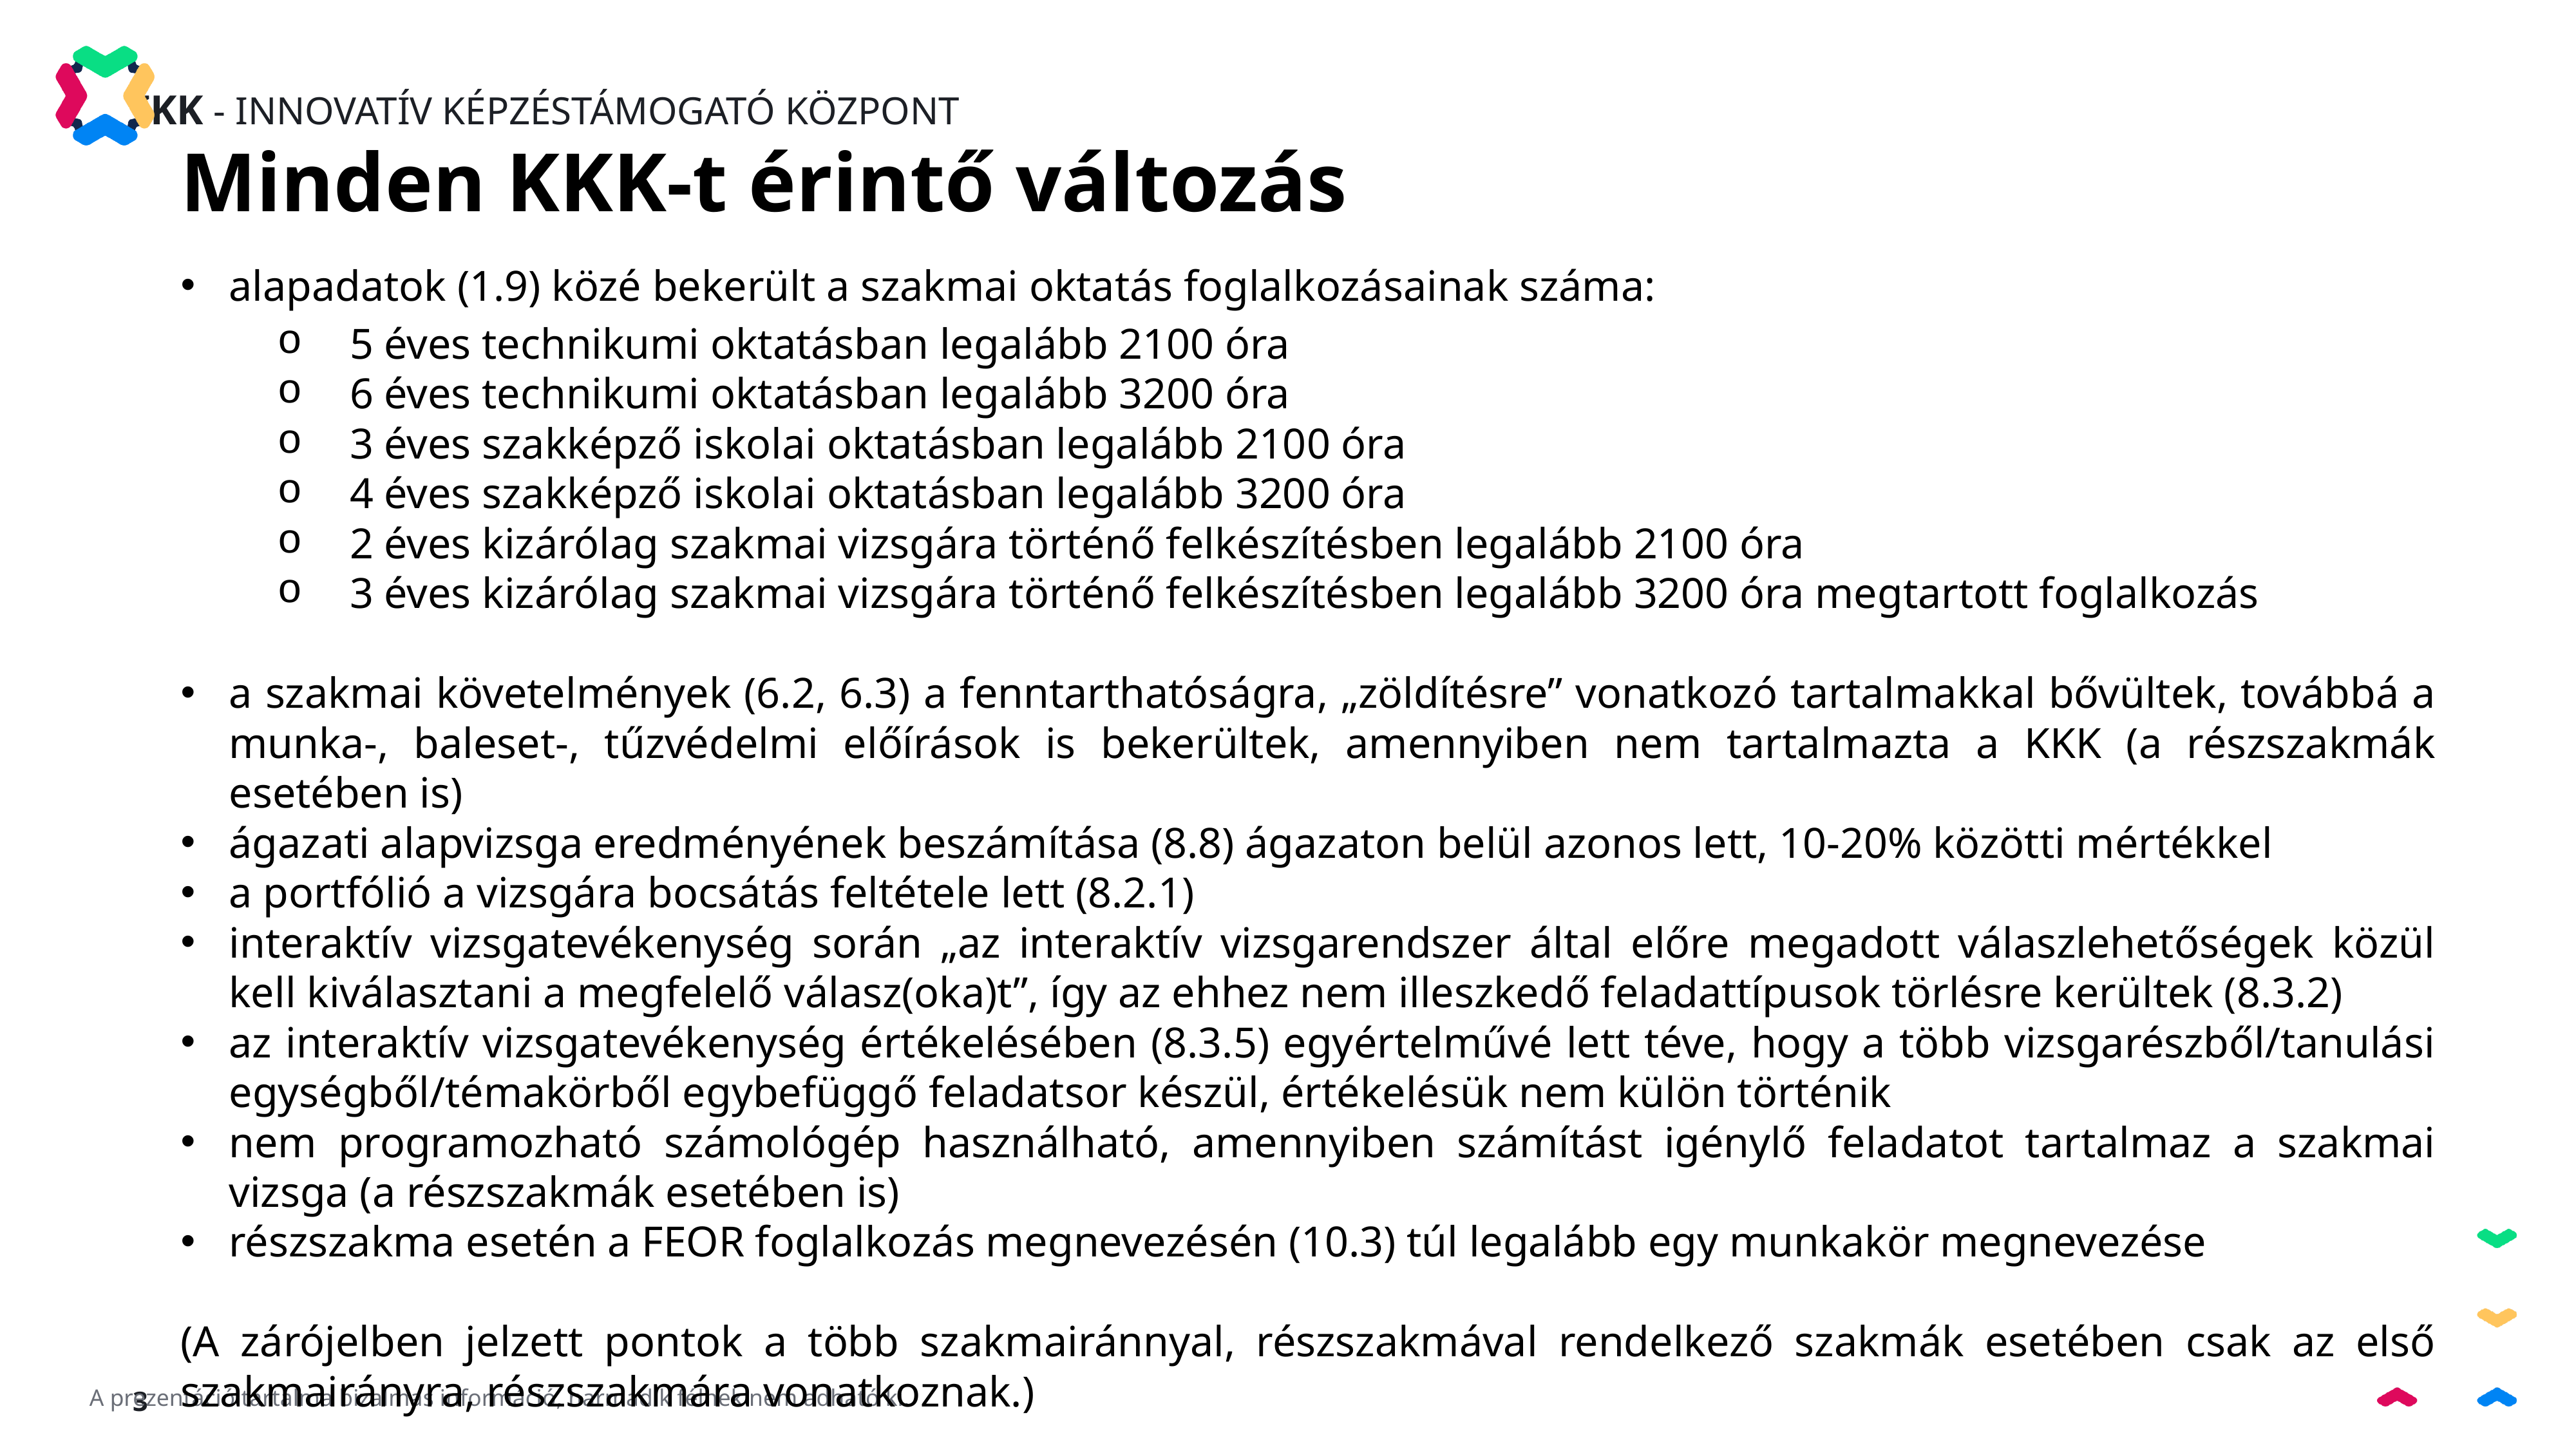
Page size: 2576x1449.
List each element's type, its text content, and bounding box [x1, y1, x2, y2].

list Minden KKK-t érintő változás [180, 131, 2504, 204]
picture [55, 46, 155, 146]
picture [2377, 1229, 2517, 1406]
list alapadatok (1.9) közé bekerült a szakmai oktatás foglalkozásainak száma: 5 éves technikumi oktatásban legalább 2100 óra 6 éves technikumi oktatásban legalább 3200 óra 3 éves szakképző iskolai oktatásban legalább 2100 óra 4 éves szakképző iskolai oktatásban legalább 3200 óra 2 éves kizárólag szakmai vizsgára történő felkészítésben legalább 2100 óra 3 éves kizárólag szakmai vizsgára történő felkészítésben legalább 3200 óra megtartott foglalkozás a szakmai követelmények (6.2, 6.3) a fenntarthatóságra, „zöldítésre” vonatkozó tartalmakkal bővültek, továbbá a munka-, baleset-, tűzvédelmi előírások is bekerültek, amennyiben nem tartalmazta a KKK (a részszakmák esetében is) ágazati alapvizsga eredményének beszámítása (8.8) ágazaton belül azonos lett, 10-20% közötti mértékkel a portfólió a vizsgára bocsátás feltétele lett (8.2.1) interaktív vizsgatevékenység során „az interaktív vizsgarendszer által előre megadott válaszlehetőségek közül kell kiválasztani a megfelelő válasz(oka)t”, így az ehhez nem illeszkedő feladattípusok törlésre kerültek (8.3.2) az interaktív vizsgatevékenység értékelésében (8.3.5) egyértelművé lett téve, hogy a több vizsgarészből/tanulási egységből/témakörből egybefüggő feladatsor készül, értékelésük nem külön történik nem programozható számológép használható, amennyiben számítást igénylő feladatot tartalmaz a szakmai vizsga (a részszakmák esetében is) részszakma esetén a FEOR foglalkozás megnevezésén (10.3) túl legalább egy munkakör megnevezése (A zárójelben jelzett pontok a több szakmairánnyal, részszakmával rendelkező szakmák esetében csak az első szakmairányra, részszakmára vonatkoznak.) [180, 259, 2437, 1335]
